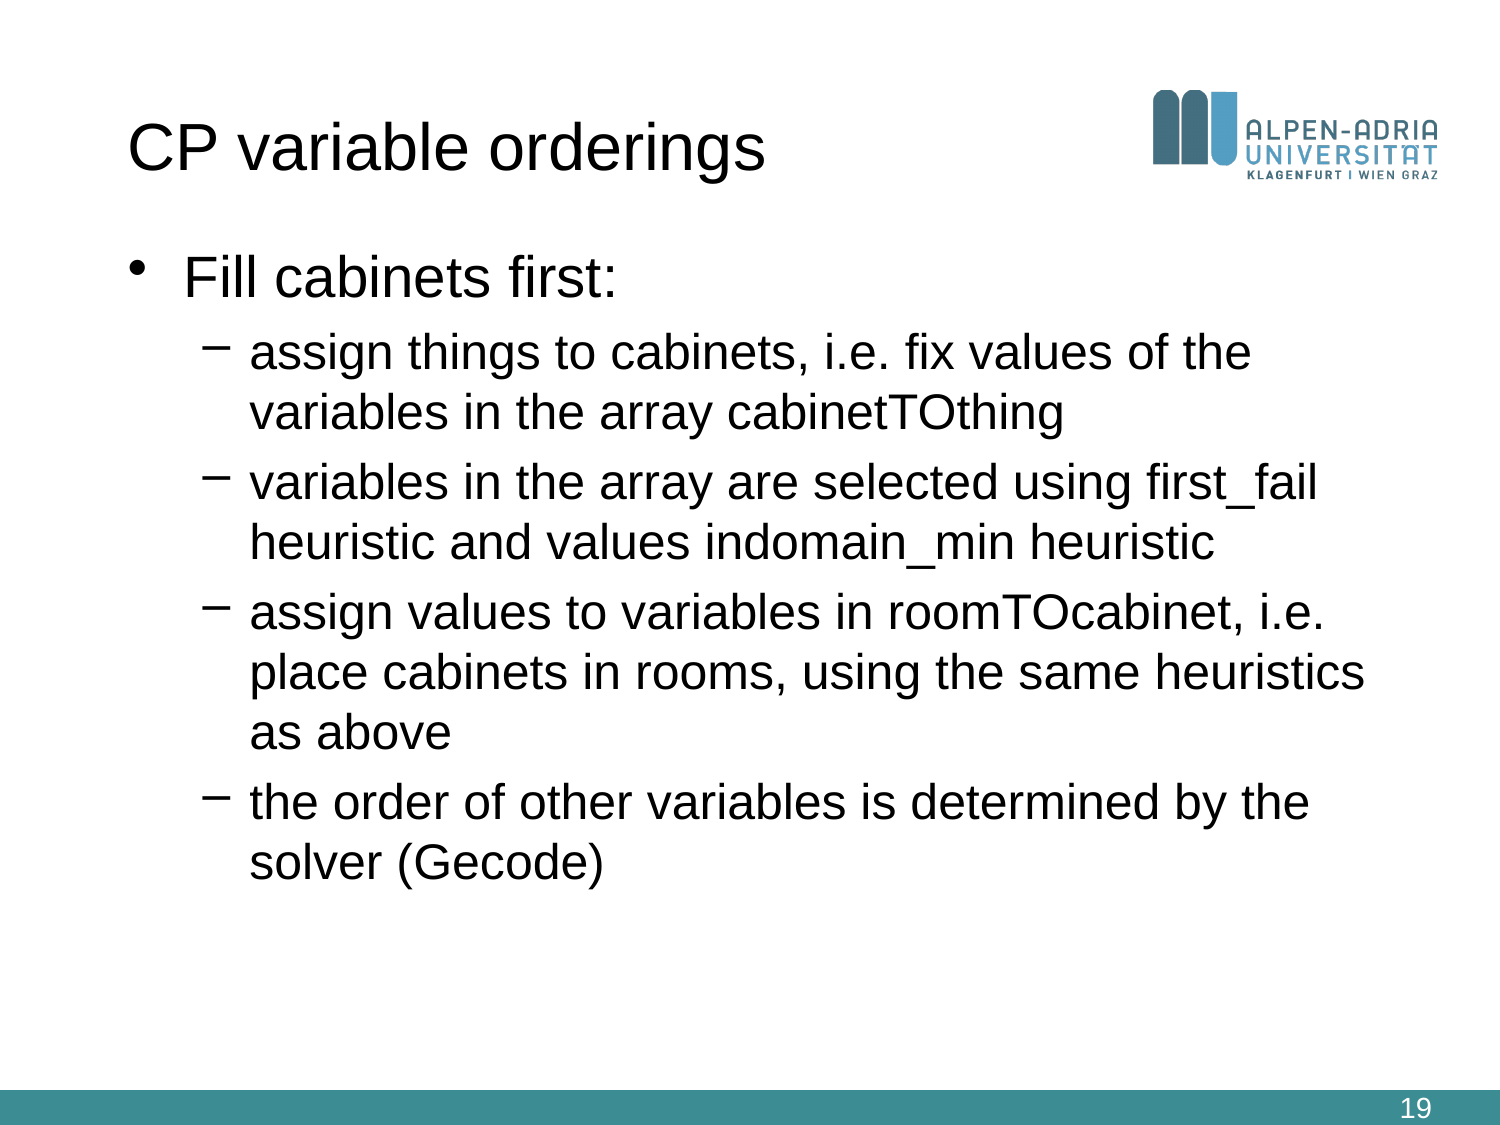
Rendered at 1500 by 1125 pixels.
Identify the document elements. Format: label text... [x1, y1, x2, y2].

list Fill cabinets first: assign things to cabinets, i.e. fix values of the variables in the array cabinetTOthing variables in the array are selected using first_fail heuristic and values indomain_min heuristic assign values to variables in roomTOcabinet, i.e. place cabinets in rooms, using the same heuristics as above the order of other variables is determined by the solver (Gecode) [112, 231, 1388, 1000]
picture [1136, 90, 1456, 196]
title CP variable orderings [112, 91, 1128, 197]
slide_number 19 [1352, 1082, 1447, 1123]
